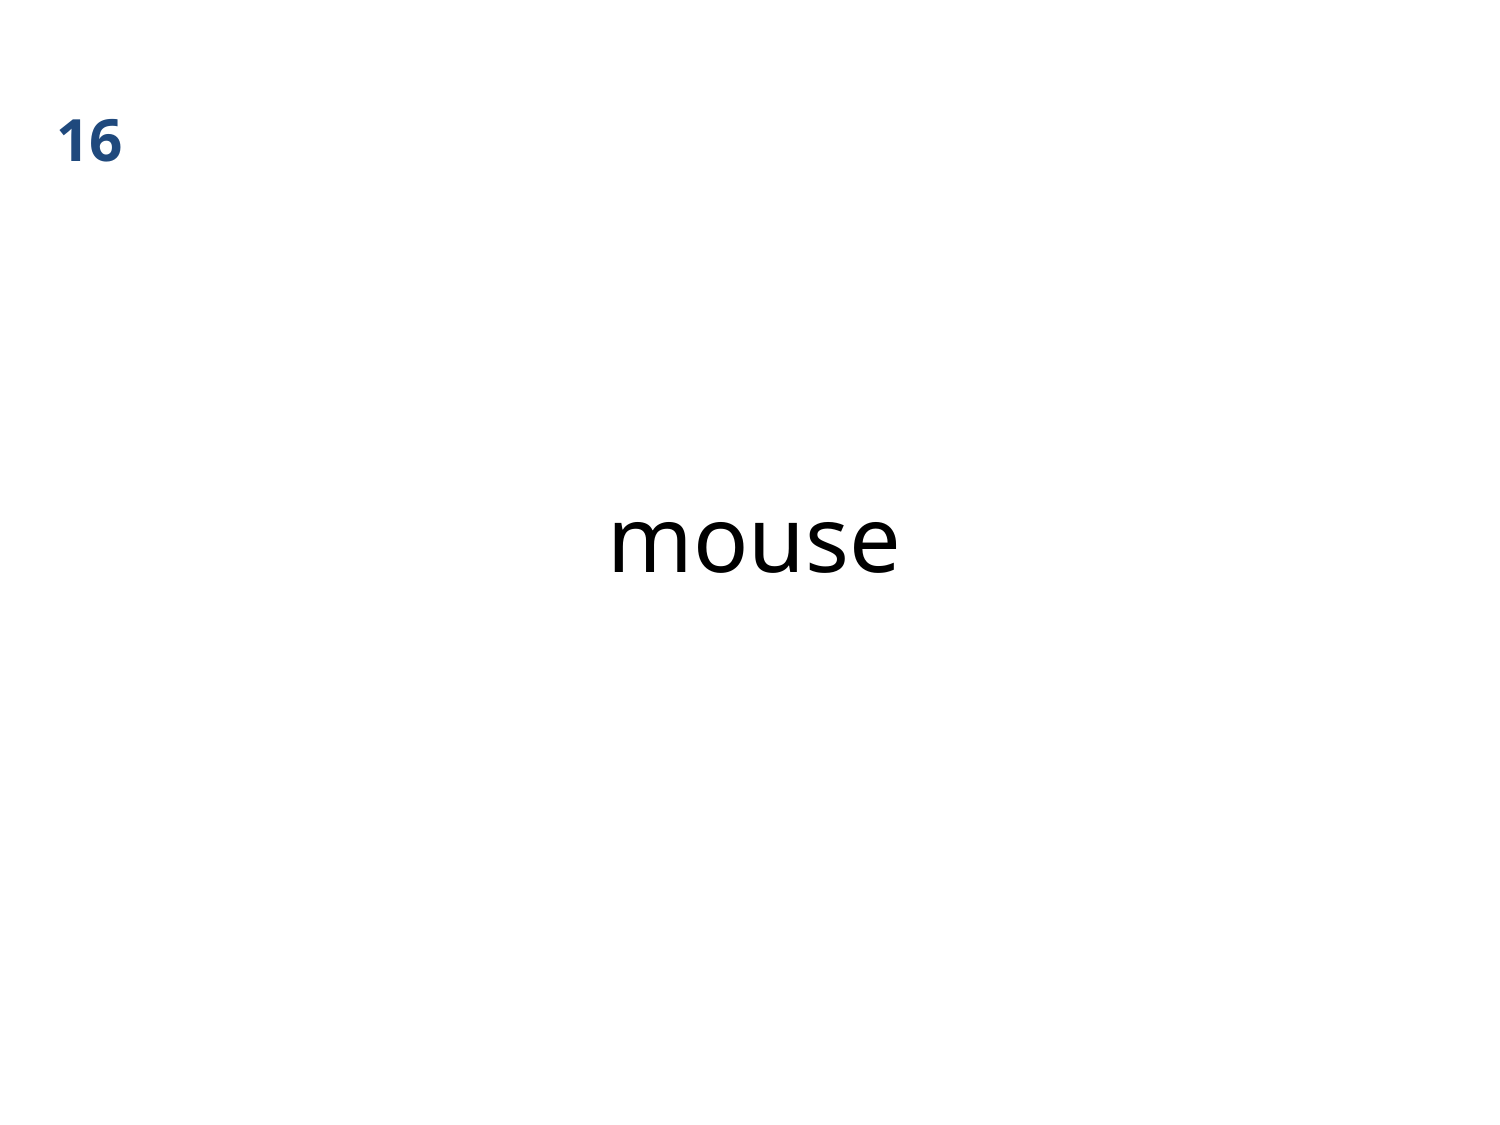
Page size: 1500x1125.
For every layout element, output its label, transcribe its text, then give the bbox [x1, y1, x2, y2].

text_box mouse [303, 473, 1206, 599]
text_box 16 [41, 95, 143, 180]
